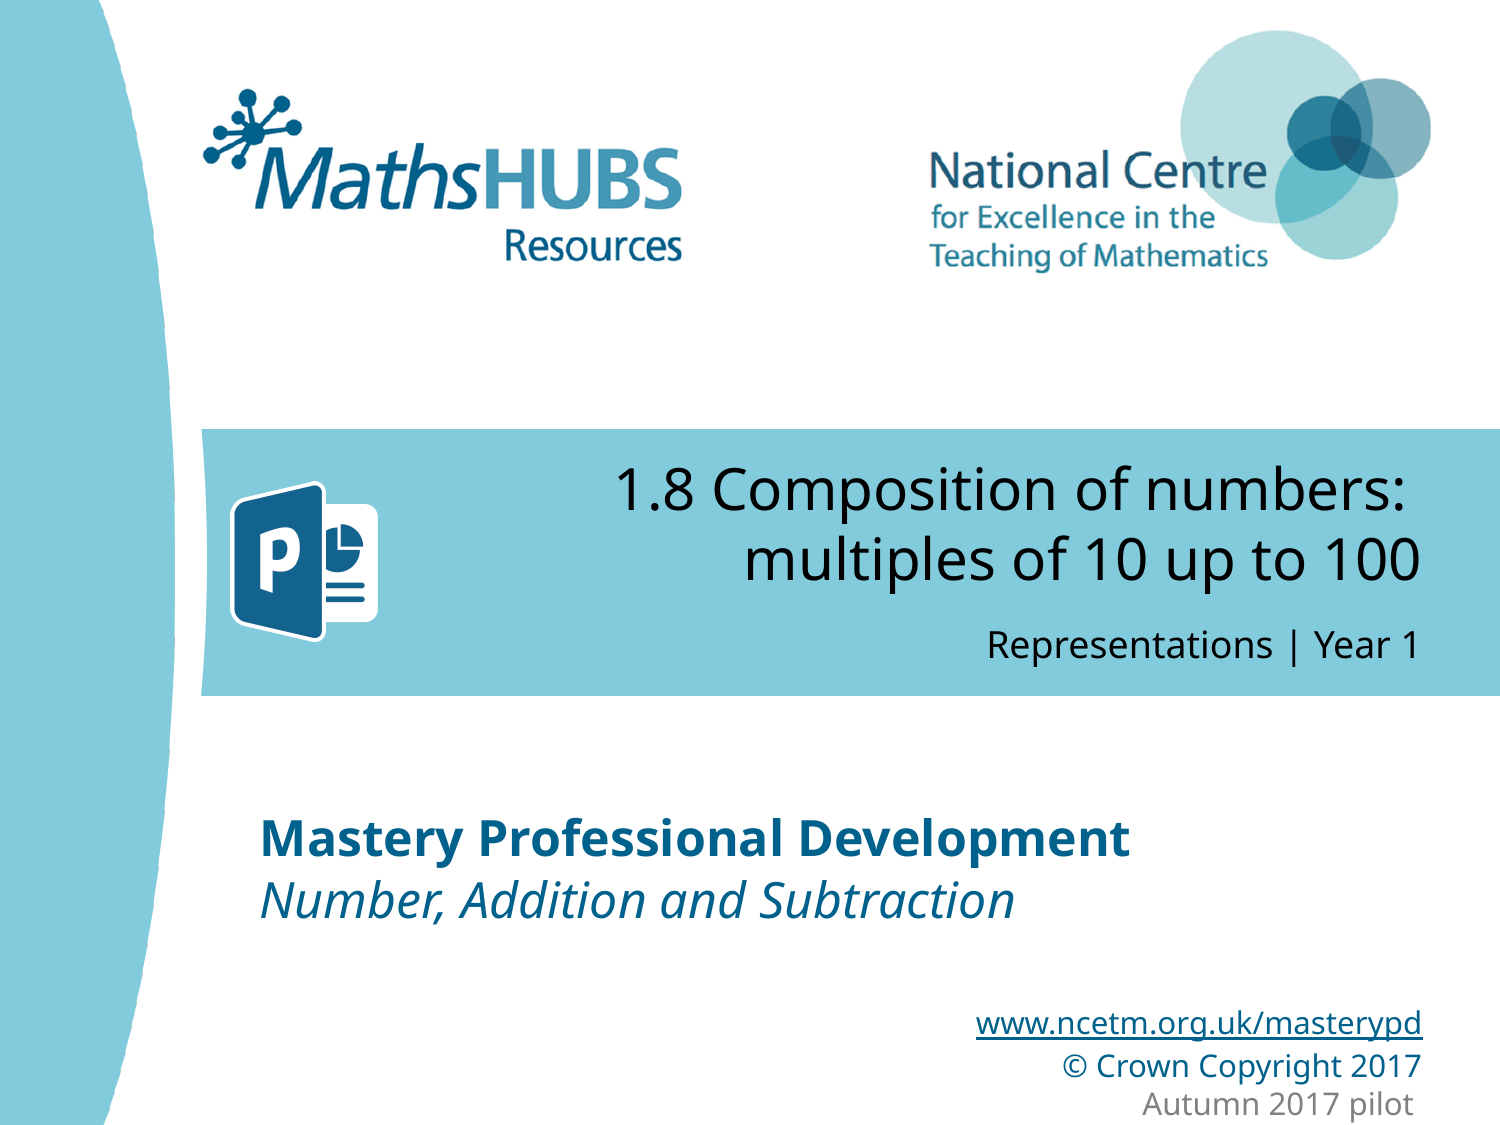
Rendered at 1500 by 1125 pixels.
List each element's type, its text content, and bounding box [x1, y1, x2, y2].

list Number, Addition and Subtraction [244, 860, 1161, 945]
picture [178, 429, 1500, 696]
picture [927, 29, 1431, 274]
picture [0, 0, 175, 1125]
subtitle Representations | Year 1 [407, 614, 1438, 673]
picture [200, 85, 688, 274]
title 1.8 Composition of numbers: multiples of 10 up to 100 [407, 459, 1438, 585]
